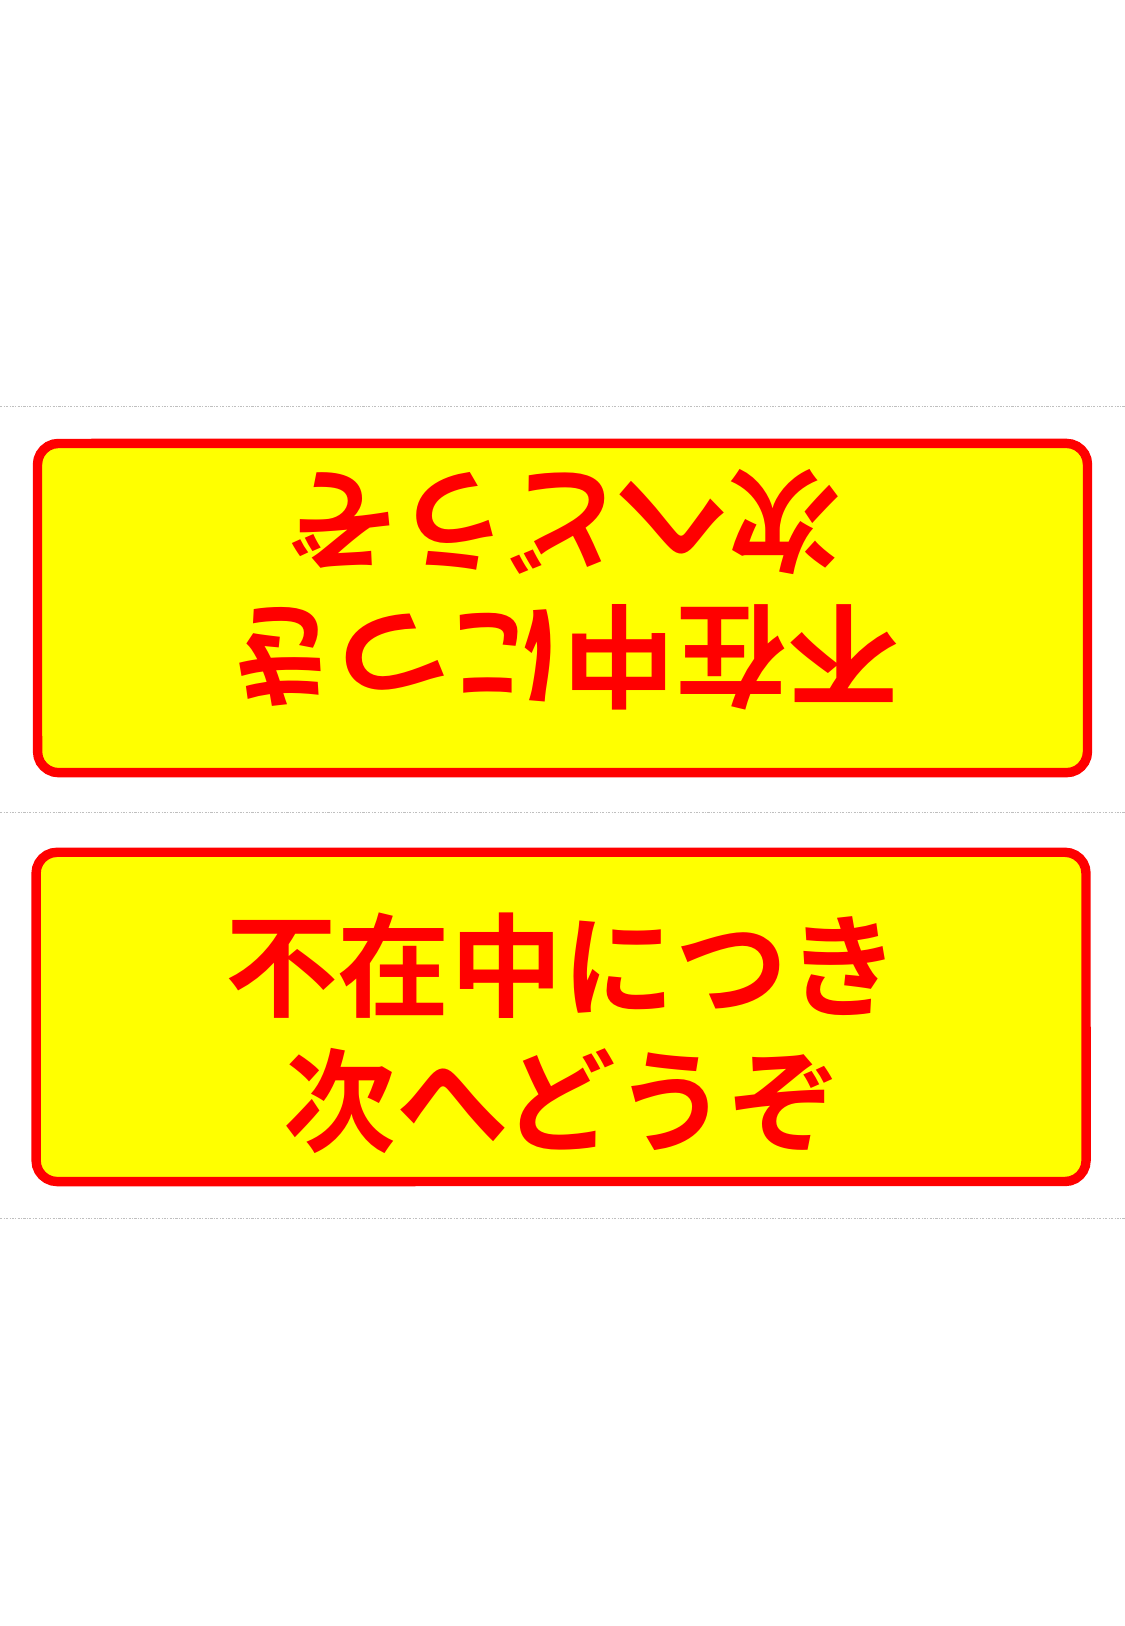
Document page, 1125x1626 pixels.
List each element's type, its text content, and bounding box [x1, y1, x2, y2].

text_box 不在中につき 次へどうぞ [210, 449, 915, 735]
text_box [36, 442, 1089, 774]
text_box [35, 851, 1088, 1183]
text_box 不在中につき 次へどうぞ [210, 888, 915, 1174]
